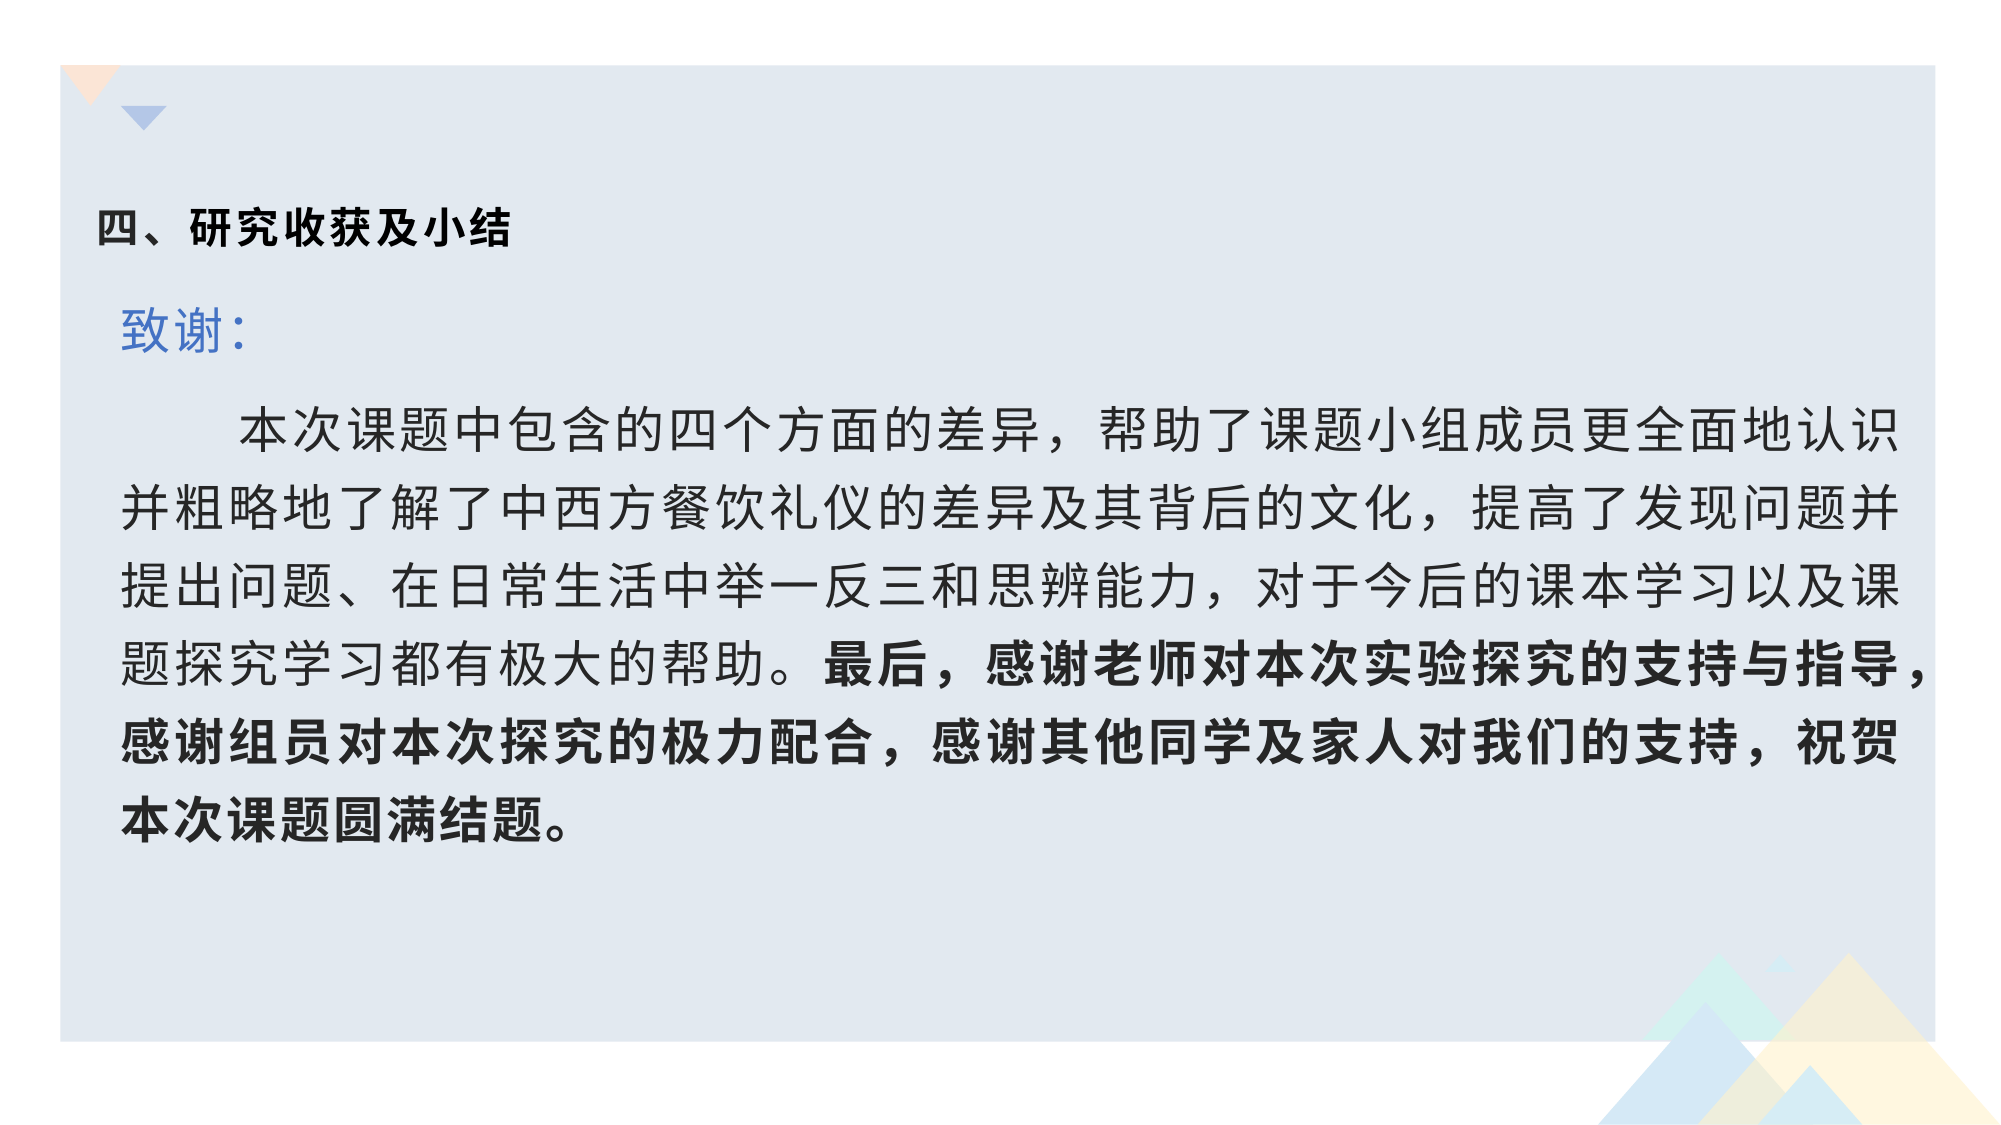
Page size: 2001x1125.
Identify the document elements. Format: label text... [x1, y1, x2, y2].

list 致谢： 本次课题中包含的四个方面的差异，帮助了课题小组成员更全面地认识并粗略地了解了中西方餐饮礼仪的差异及其背后的文化，提高了发现问题并提出问题、在日常生活中举一反三和思辨能力，对于今后的课本学习以及课题探究学习都有极大的帮助。最后，感谢老师对本次实验探究的支持与指导，感谢组员对本次探究的极力配合，感谢其他同学及家人对我们的支持，祝贺本次课题圆满结题。 [68, 173, 1919, 999]
